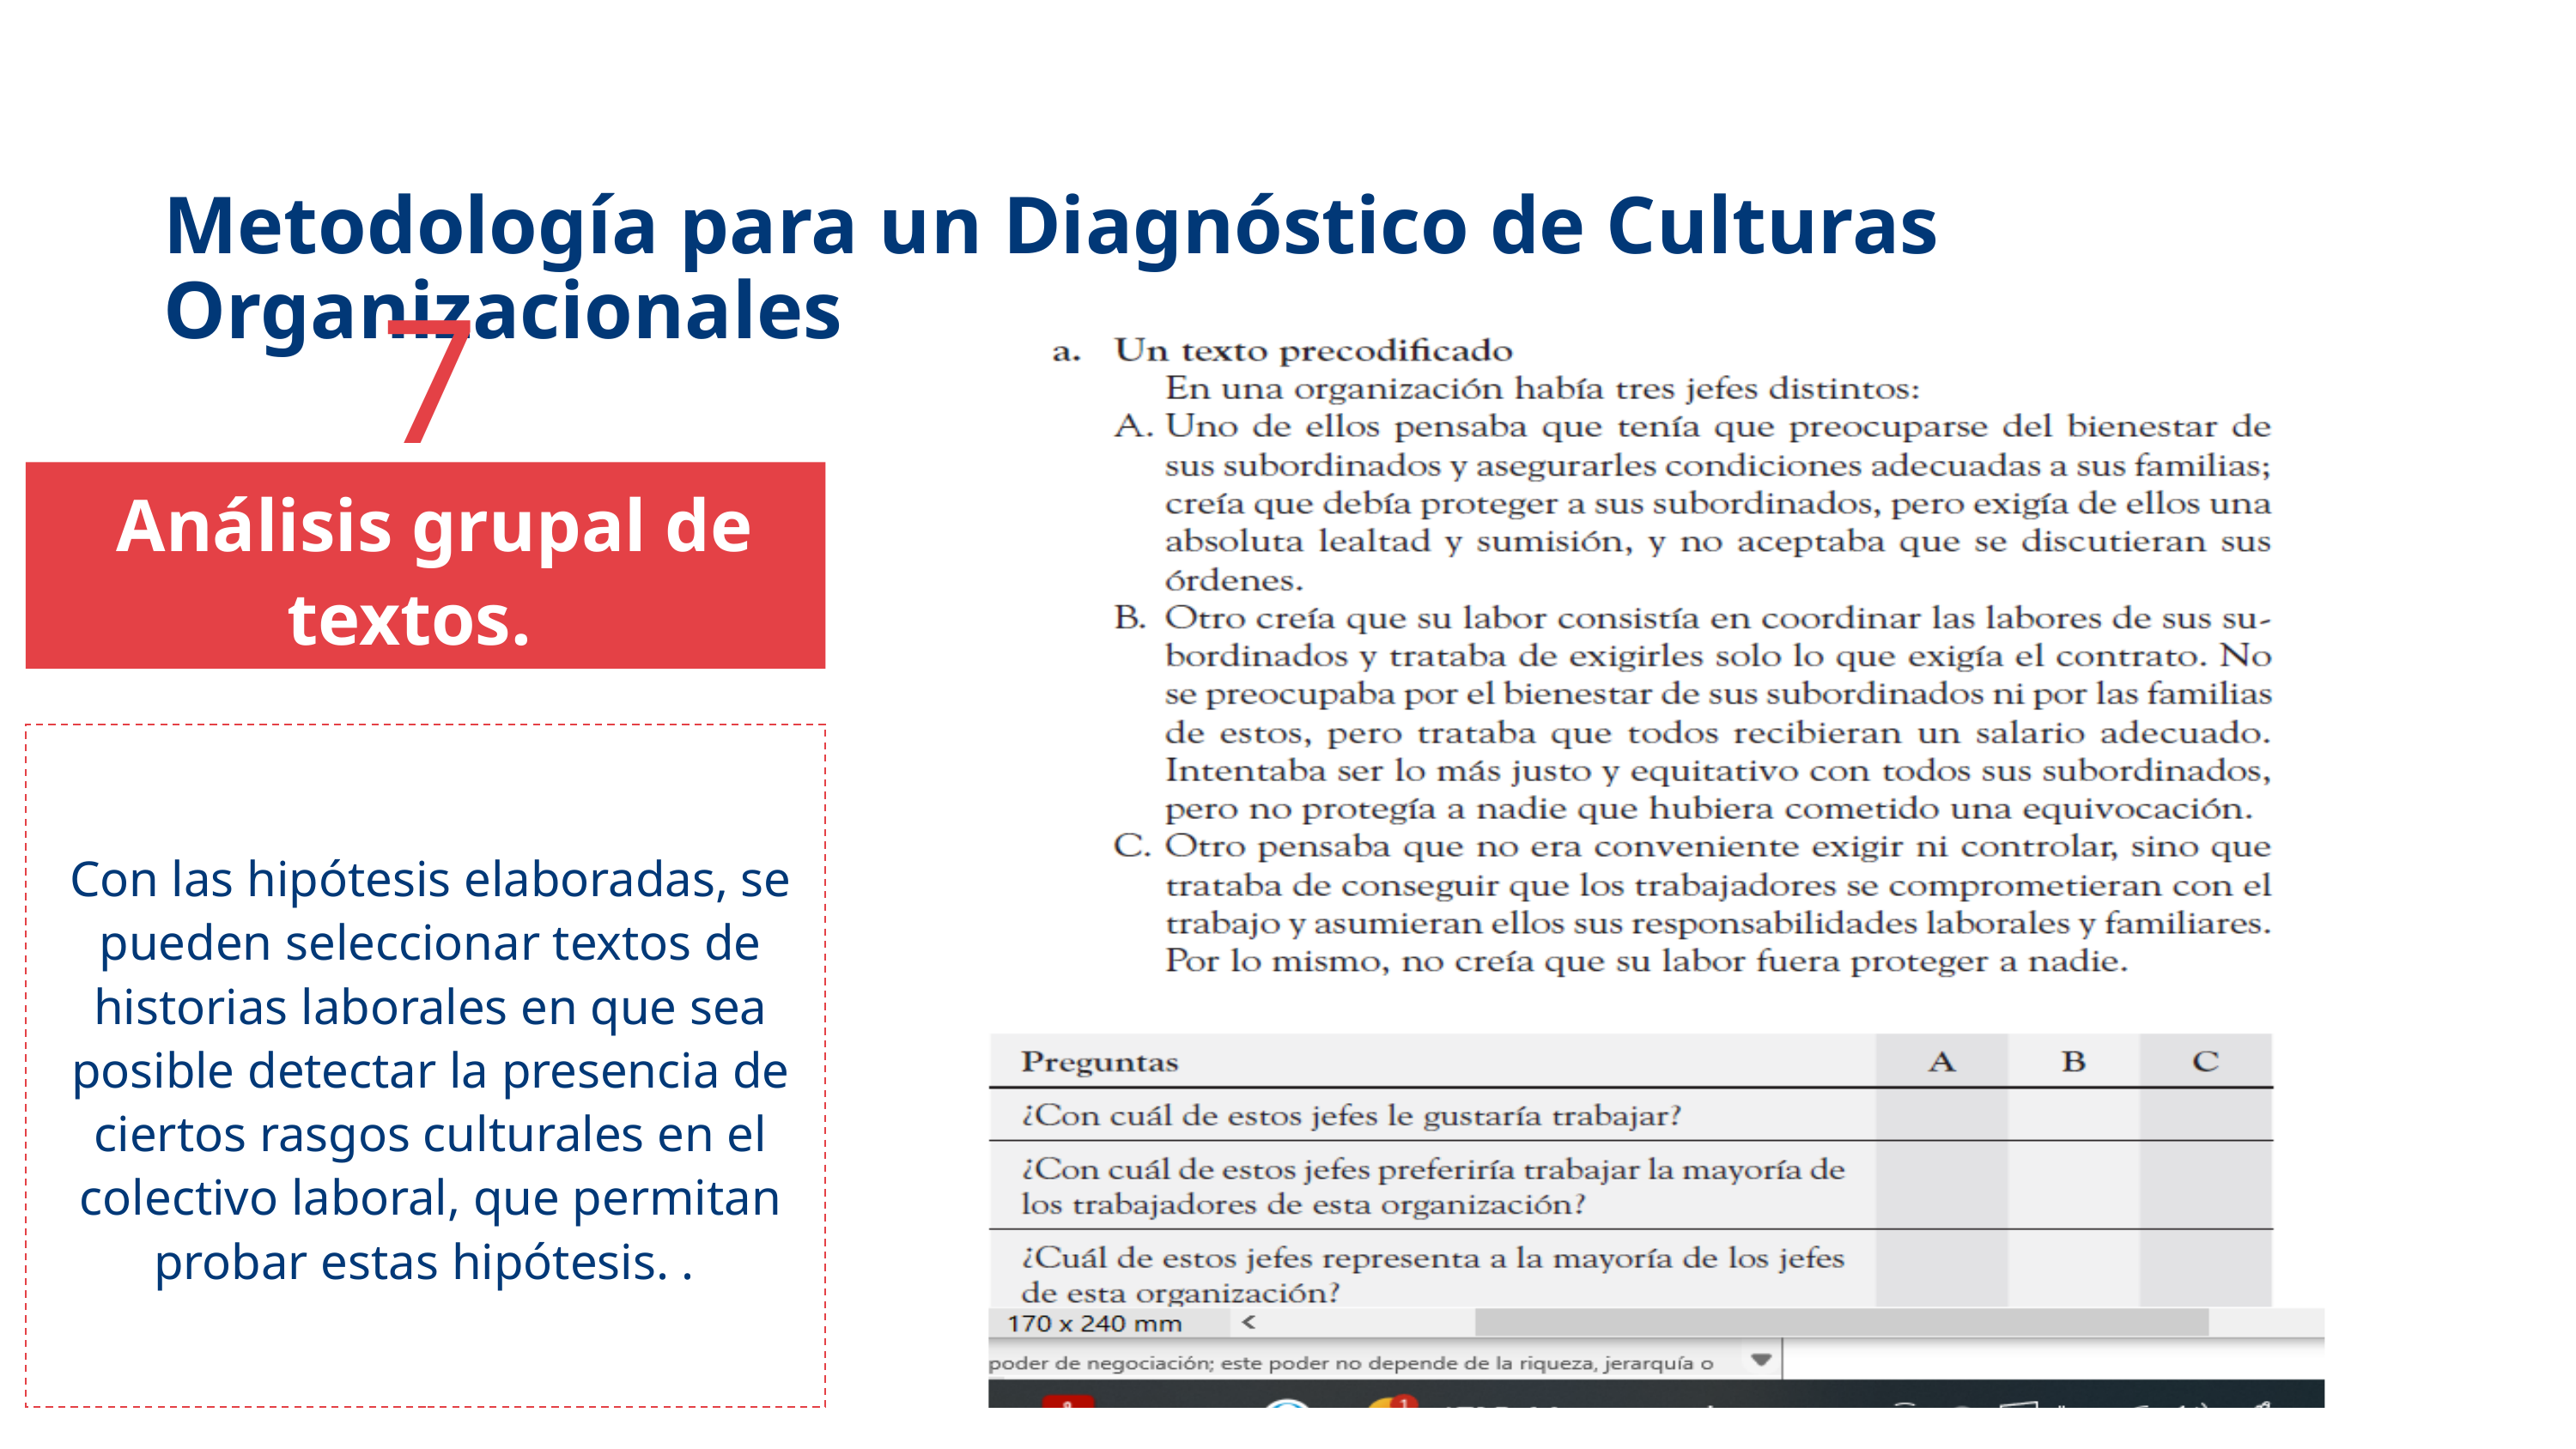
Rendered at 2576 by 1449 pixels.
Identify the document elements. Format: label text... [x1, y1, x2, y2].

title Metodología para un Diagnóstico de Culturas Organizacionales [150, 179, 2426, 278]
text_box 7 [368, 264, 483, 462]
text_box Análisis grupal de textos. [25, 462, 826, 669]
picture [988, 308, 2325, 1408]
text_box Con las hipótesis elaboradas, se pueden seleccionar textos de historias laborales en que sea posible detectar la presencia de ciertos rasgos culturales en el colectivo laboral, que permitan probar estas hipótesis. . [25, 724, 826, 1408]
